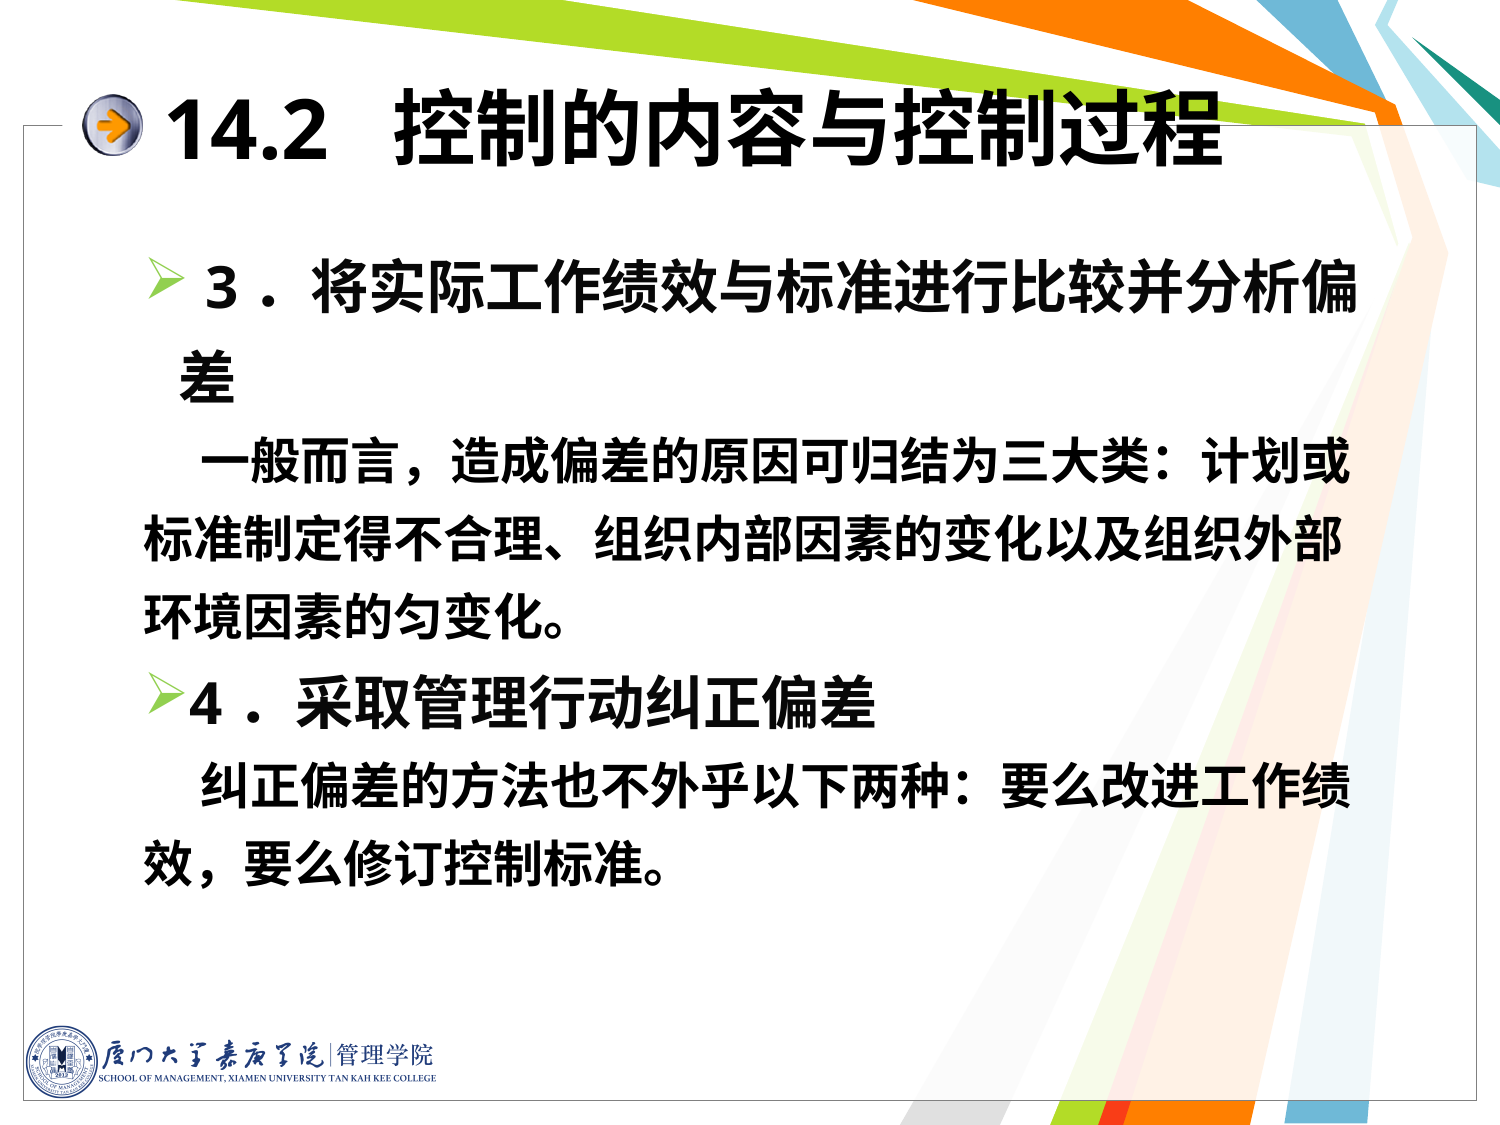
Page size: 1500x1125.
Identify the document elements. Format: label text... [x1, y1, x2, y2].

text_box 3．将实际工作绩效与标准进行比较并分析偏差 一般而言，造成偏差的原因可归结为三大类：计划或标准制定得不合理、组织内部因素的变化以及组织外部环境因素的匀变化。 4．采取管理行动纠正偏差 纠正偏差的方法也不外乎以下两种：要么改进工作绩效，要么修订控制标准。 [128, 222, 1376, 900]
picture [82, 94, 143, 156]
title 14.2 控制的内容与控制过程 [148, 32, 1375, 220]
picture [24, 1024, 438, 1100]
